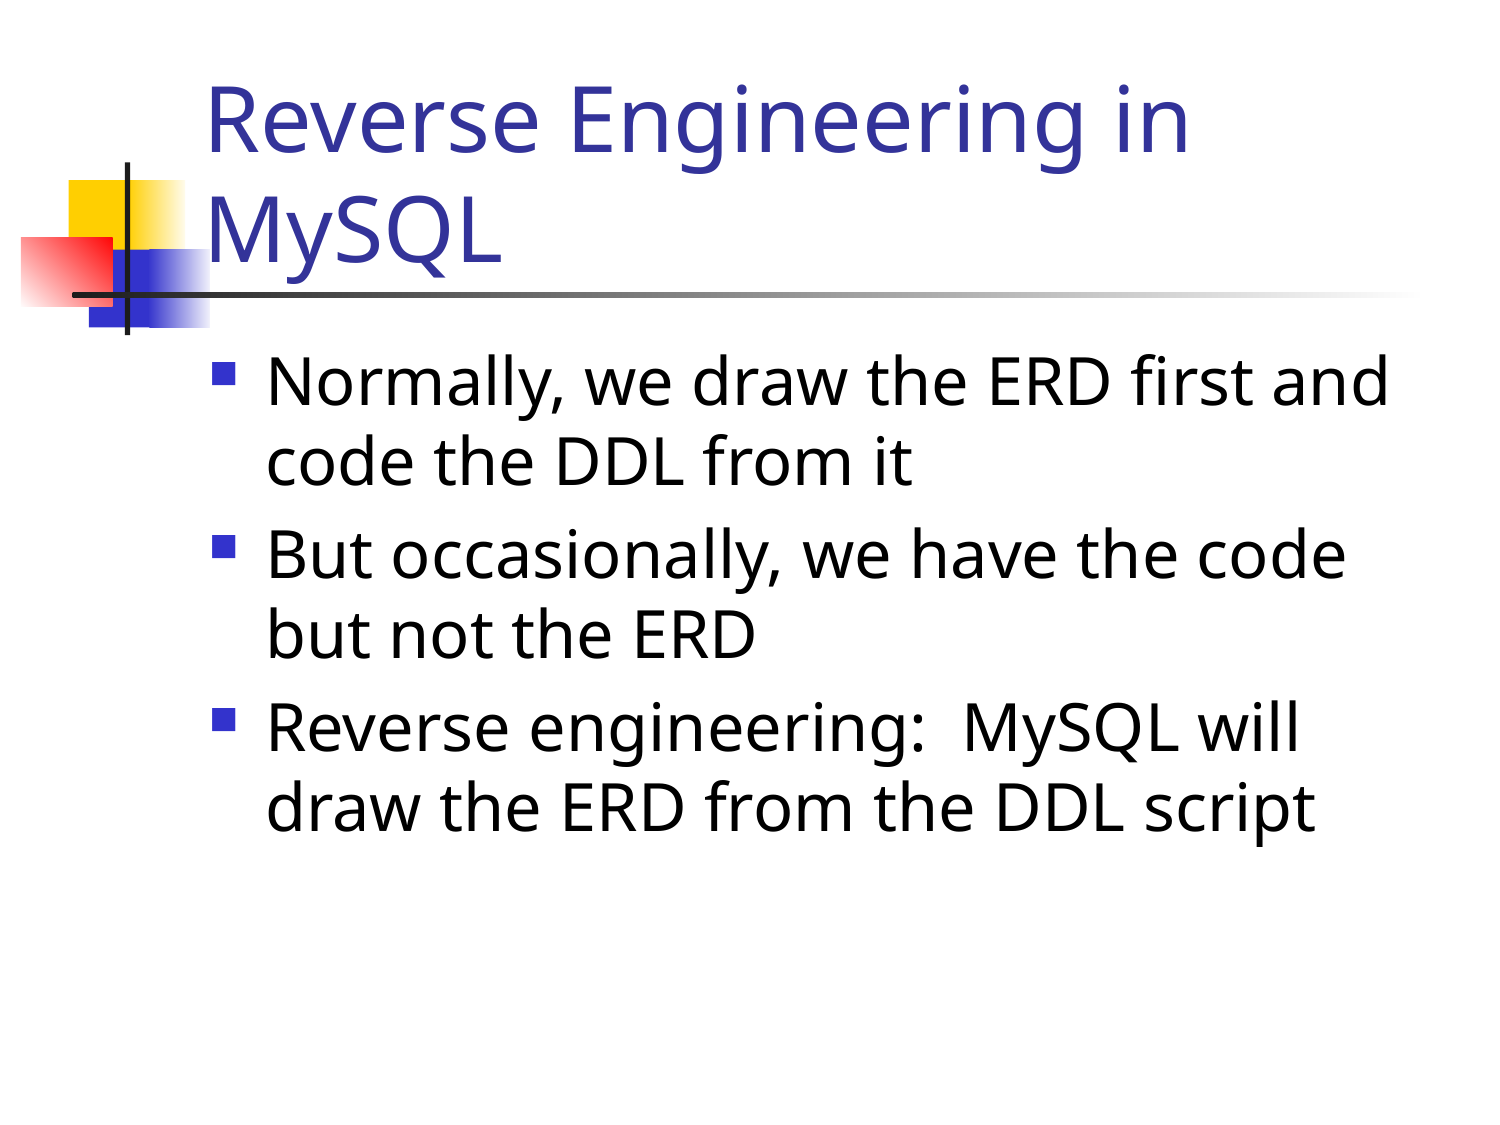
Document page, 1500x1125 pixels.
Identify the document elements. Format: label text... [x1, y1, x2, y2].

list Normally, we draw the ERD first and code the DDL from it But occasionally, we have the code but not the ERD Reverse engineering: MySQL will draw the ERD from the DDL script [193, 331, 1469, 1006]
title Reverse Engineering in MySQL [188, 101, 1468, 289]
